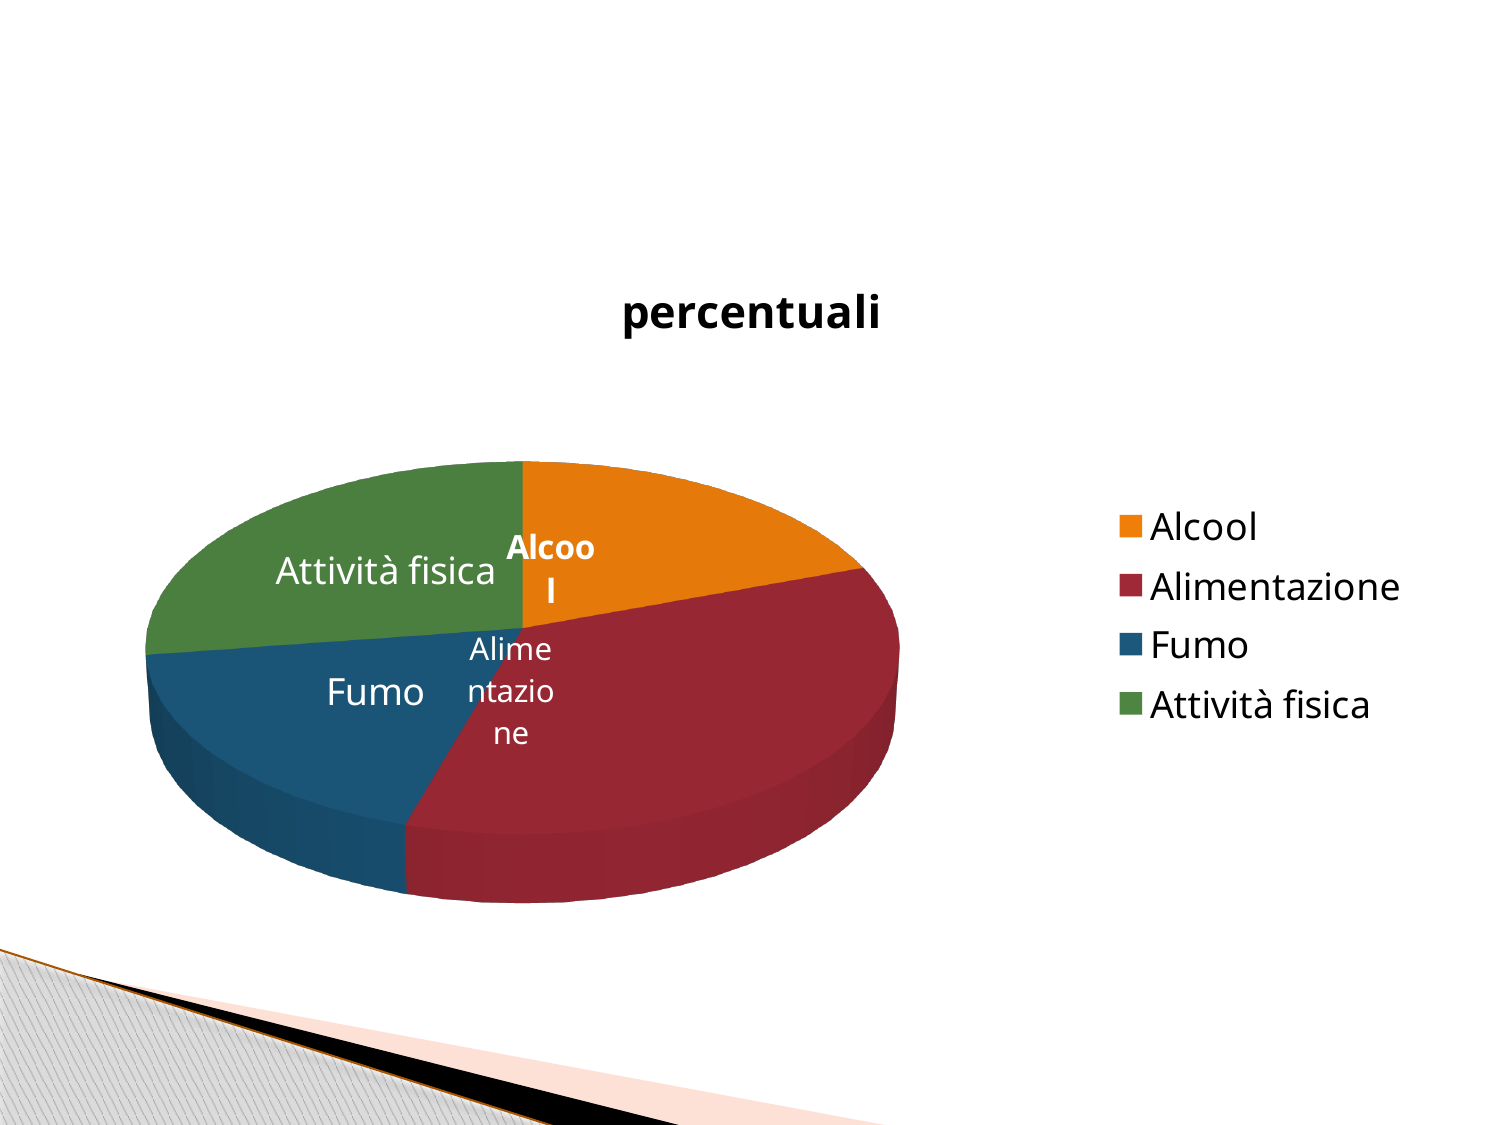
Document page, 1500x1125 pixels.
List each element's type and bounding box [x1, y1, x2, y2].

chart [76, 243, 1427, 987]
